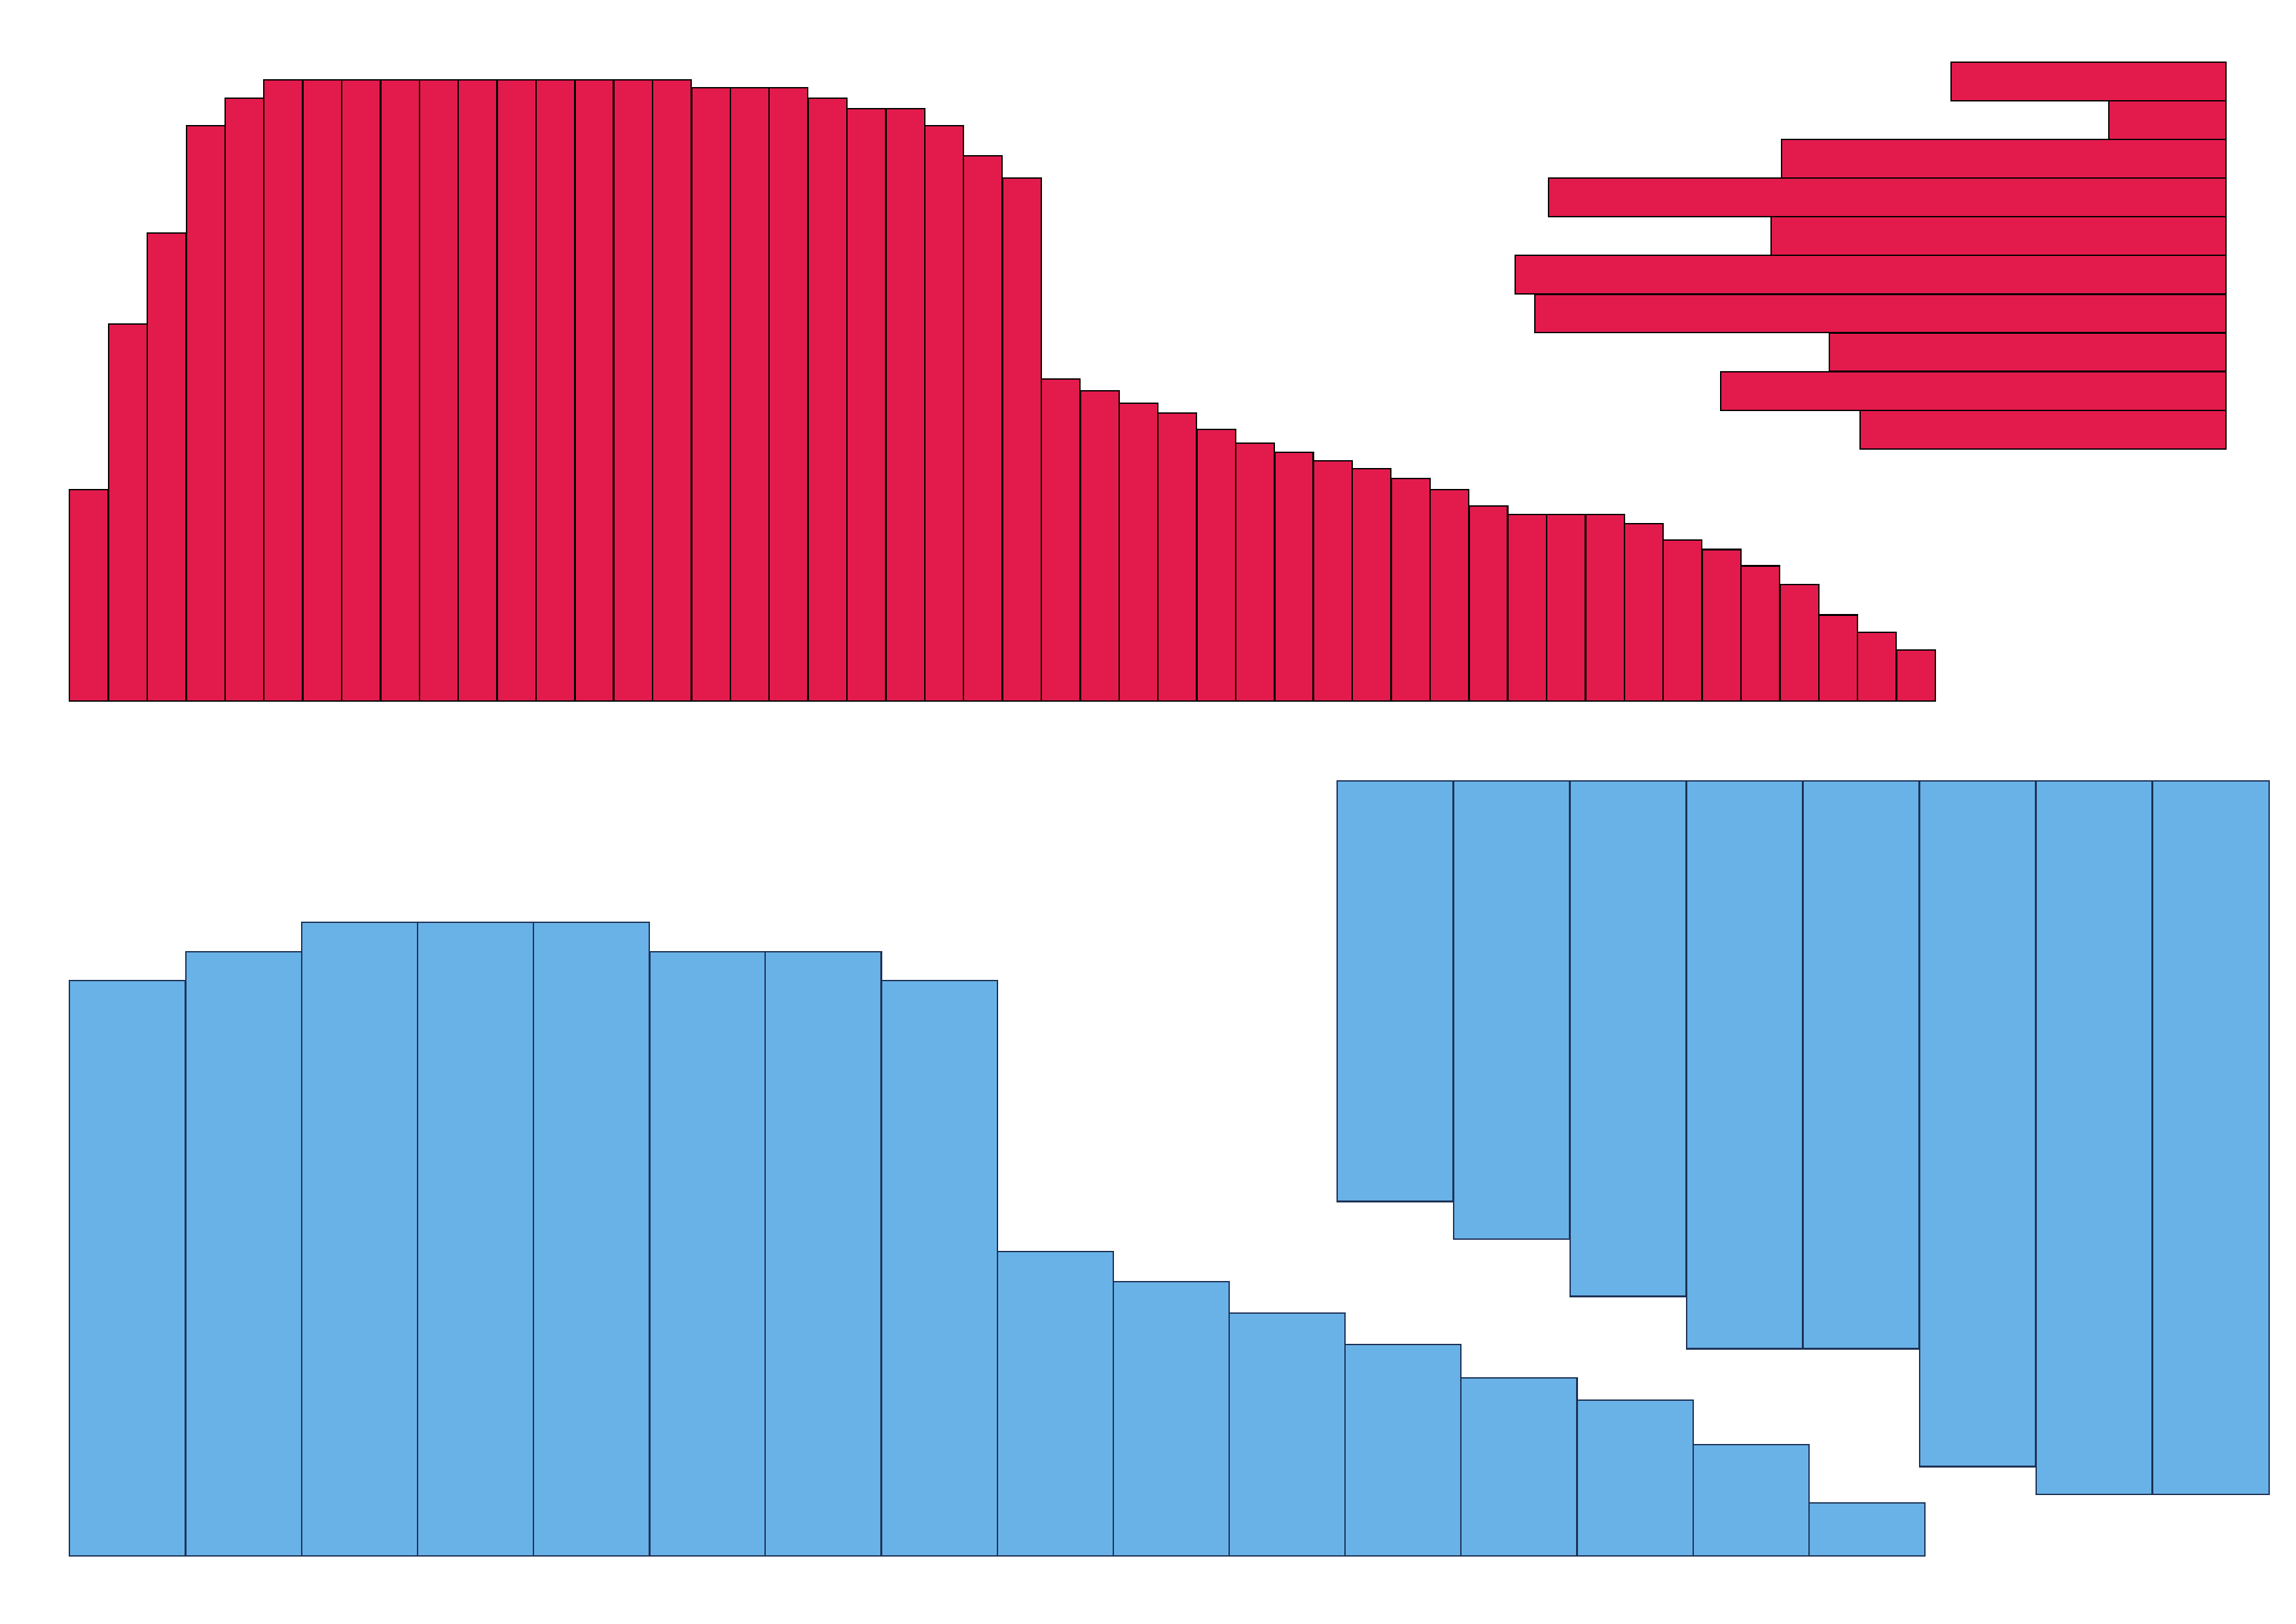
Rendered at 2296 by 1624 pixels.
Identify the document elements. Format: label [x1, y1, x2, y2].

text_box [1662, 539, 1702, 702]
text_box [963, 155, 1003, 702]
text_box [1119, 403, 1158, 702]
text_box [1693, 1444, 1810, 1557]
text_box [1686, 780, 1803, 1350]
text_box [69, 980, 185, 1557]
text_box [881, 980, 998, 1557]
text_box [1080, 390, 1120, 702]
text_box [1570, 780, 1686, 1297]
text_box [535, 79, 574, 702]
text_box [1344, 1344, 1462, 1557]
text_box [924, 125, 964, 702]
text_box [2036, 780, 2152, 1495]
text_box [341, 79, 380, 702]
text_box [420, 79, 457, 702]
text_box [1507, 514, 1546, 702]
text_box [1157, 412, 1197, 702]
text_box [417, 922, 533, 1557]
text_box [147, 232, 186, 702]
text_box [1041, 378, 1081, 702]
text_box [1235, 442, 1275, 702]
text_box [302, 79, 341, 702]
text_box [108, 323, 147, 702]
text_box [1196, 429, 1236, 702]
text_box [1313, 460, 1353, 702]
text_box [1624, 523, 1664, 702]
text_box [1336, 780, 1453, 1202]
text_box [649, 951, 764, 1557]
text_box [1577, 1399, 1694, 1557]
text_box [1818, 614, 1858, 702]
text_box [497, 79, 535, 702]
text_box [764, 951, 882, 1557]
text_box [186, 125, 224, 702]
text_box [1453, 780, 1570, 1240]
text_box [1352, 468, 1391, 702]
text_box [457, 79, 497, 702]
text_box [1585, 514, 1625, 702]
text_box [1113, 1281, 1230, 1557]
text_box [1460, 1377, 1578, 1557]
text_box [69, 489, 108, 702]
text_box [1857, 632, 1897, 702]
text_box [997, 1251, 1114, 1557]
text_box [1896, 649, 1936, 702]
text_box [1919, 780, 2036, 1468]
text_box [224, 98, 263, 702]
text_box [808, 98, 848, 702]
text_box [846, 108, 886, 702]
text_box [263, 79, 302, 702]
text_box [185, 951, 301, 1557]
text_box [1002, 177, 1042, 702]
text_box [1808, 1502, 1926, 1557]
text_box [1740, 611, 1780, 702]
text_box [1391, 478, 1431, 702]
text_box [613, 79, 652, 702]
text_box [768, 87, 808, 702]
text_box [574, 79, 613, 702]
text_box [1677, 0, 2064, 611]
text_box [2152, 780, 2270, 1495]
text_box [380, 79, 420, 702]
text_box [301, 922, 417, 1557]
text_box [652, 79, 692, 702]
text_box [1229, 1312, 1346, 1557]
text_box [1468, 505, 1509, 702]
text_box [1274, 452, 1314, 702]
text_box [1702, 611, 1740, 702]
text_box [1546, 514, 1585, 702]
text_box [691, 87, 730, 702]
text_box [1780, 611, 1820, 702]
text_box [730, 87, 768, 702]
text_box [886, 108, 925, 702]
text_box [533, 922, 650, 1557]
text_box [1429, 489, 1469, 702]
text_box [1803, 780, 1919, 1350]
